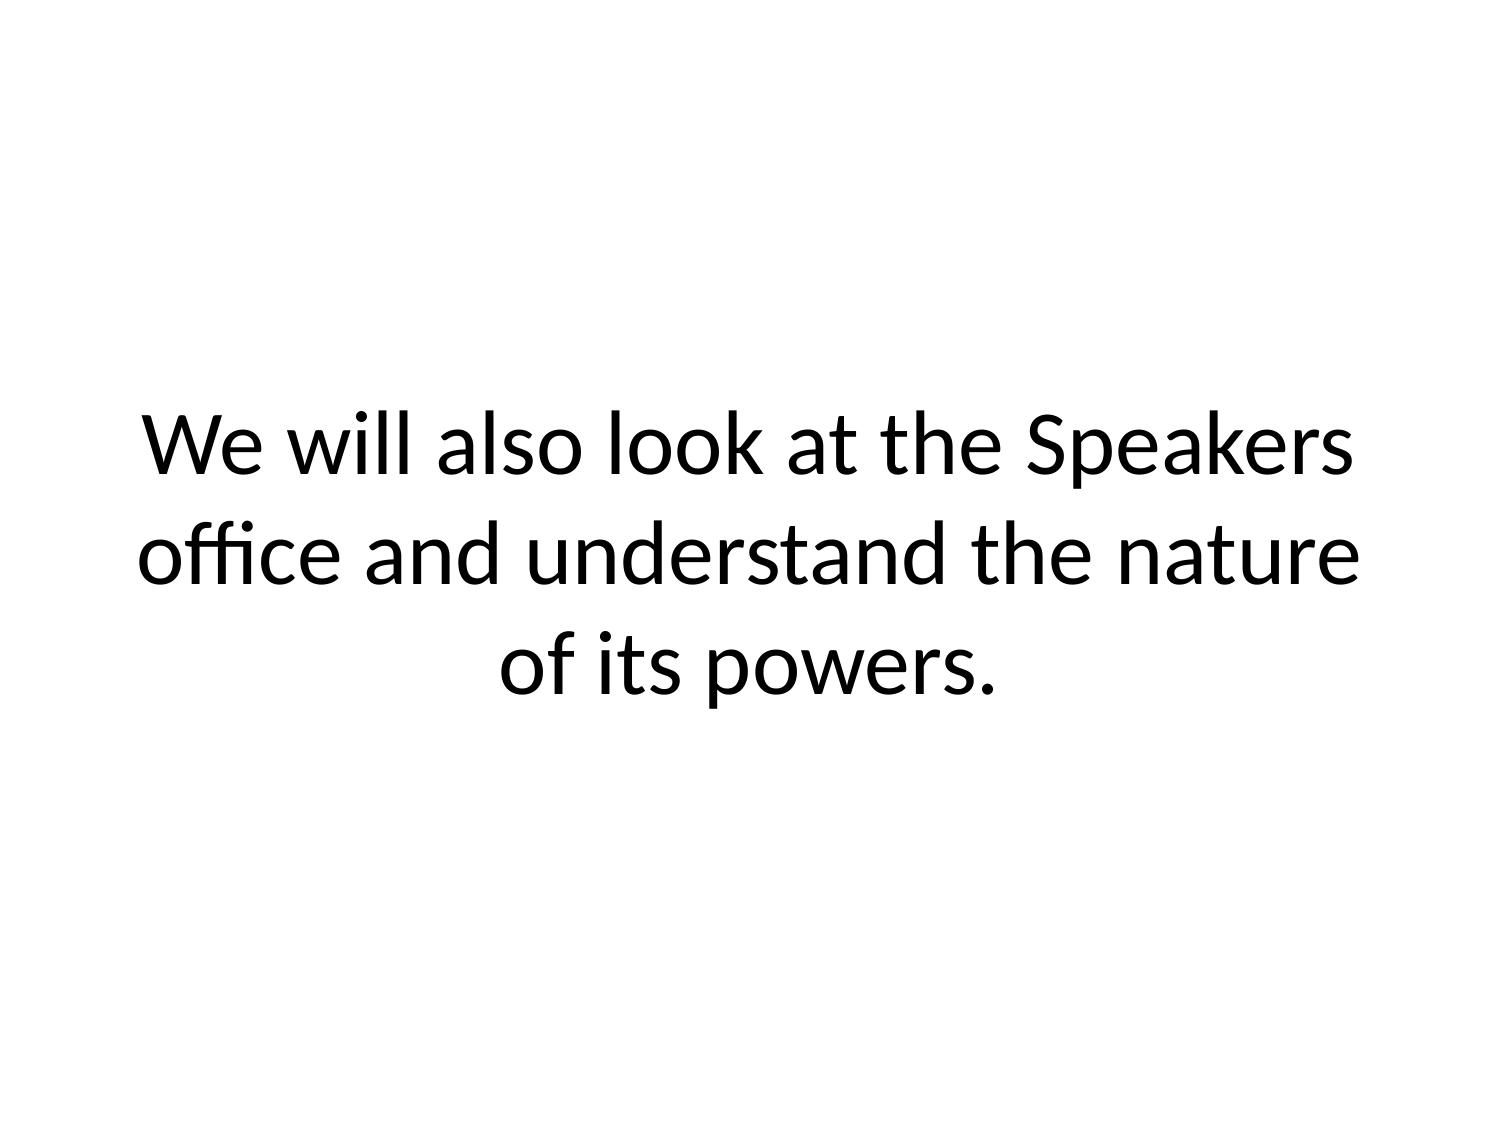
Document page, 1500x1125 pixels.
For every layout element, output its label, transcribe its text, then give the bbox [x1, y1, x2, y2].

title We will also look at the Speakers office and understand the nature of its powers. [74, 44, 1426, 1051]
